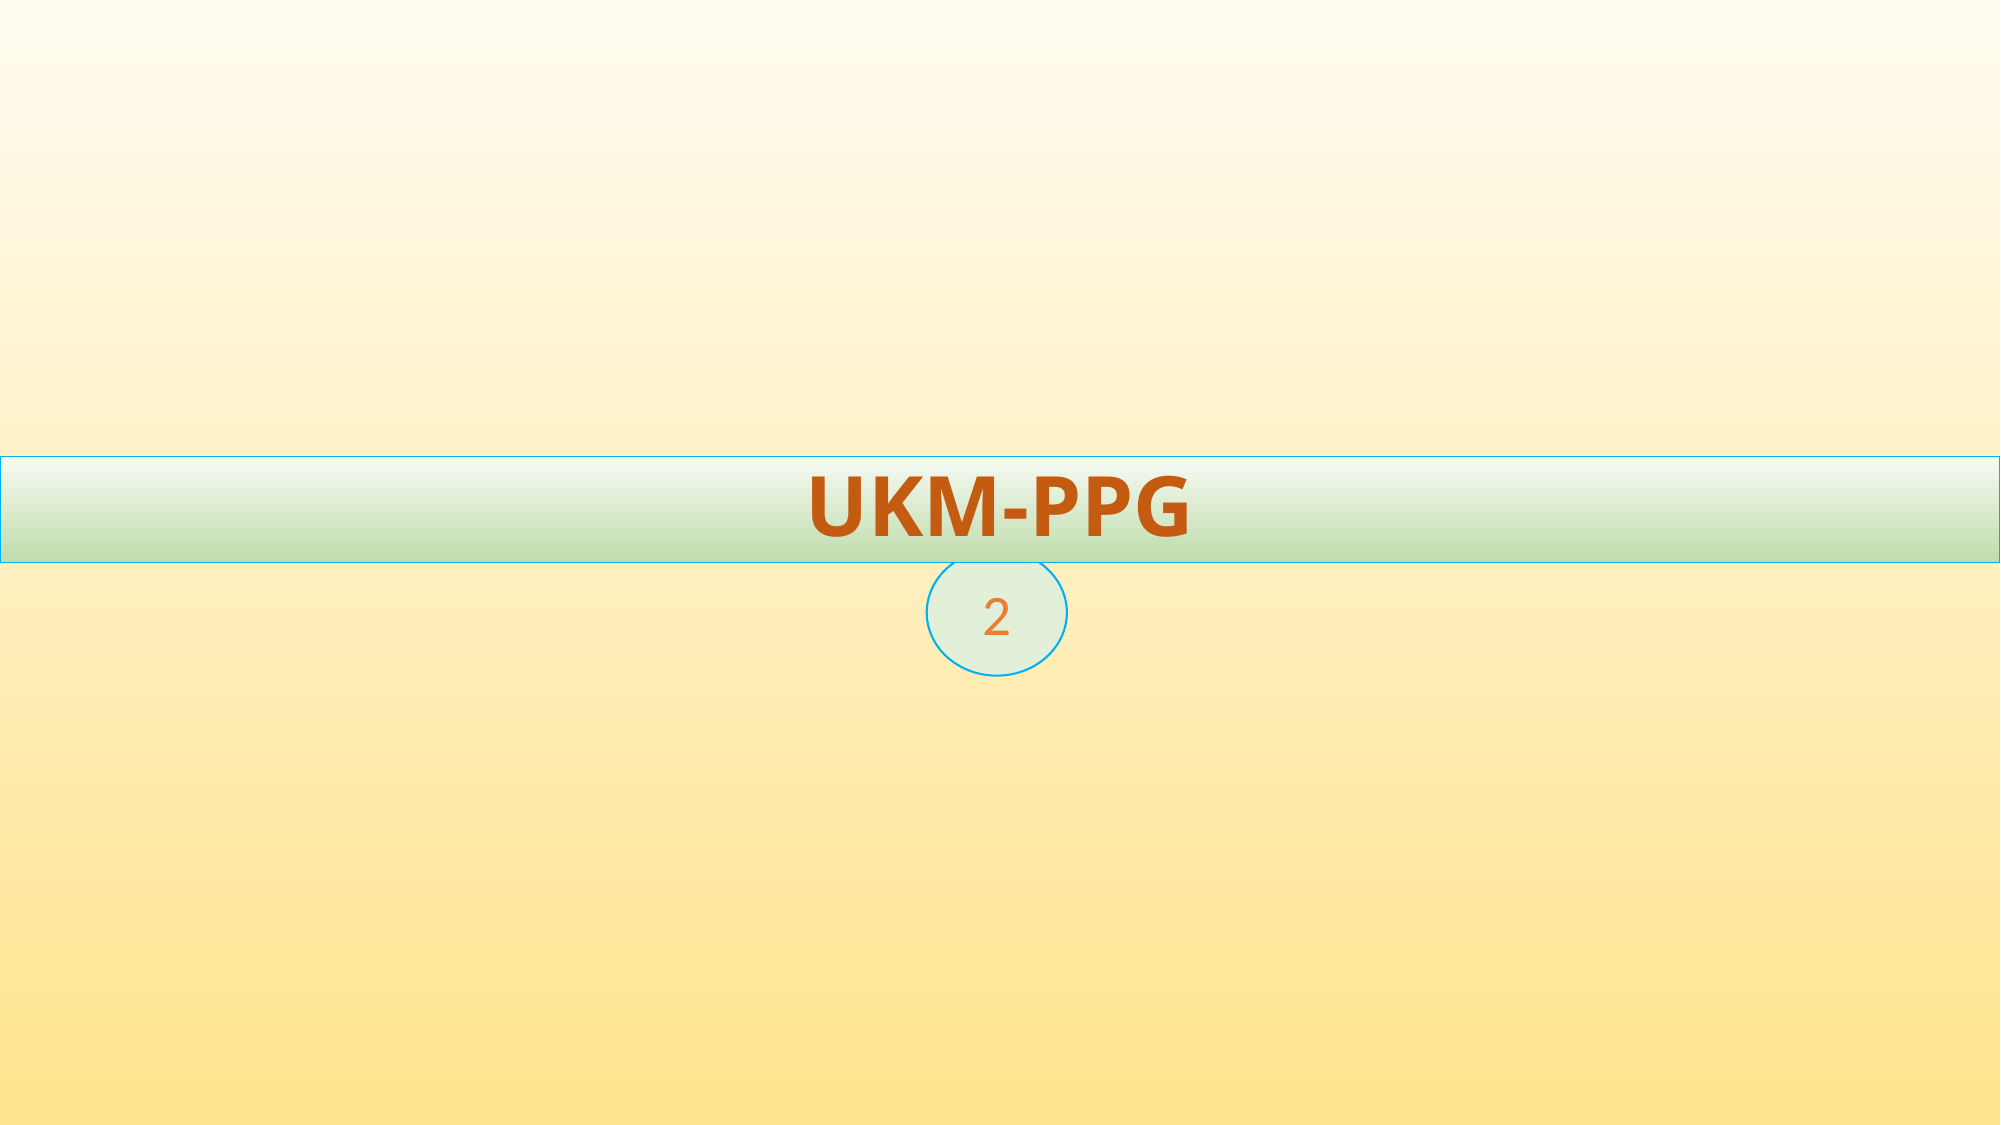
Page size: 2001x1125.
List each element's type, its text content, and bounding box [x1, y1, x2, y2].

title UKM-PPG [0, 456, 2000, 563]
text_box 2 [925, 563, 1068, 677]
